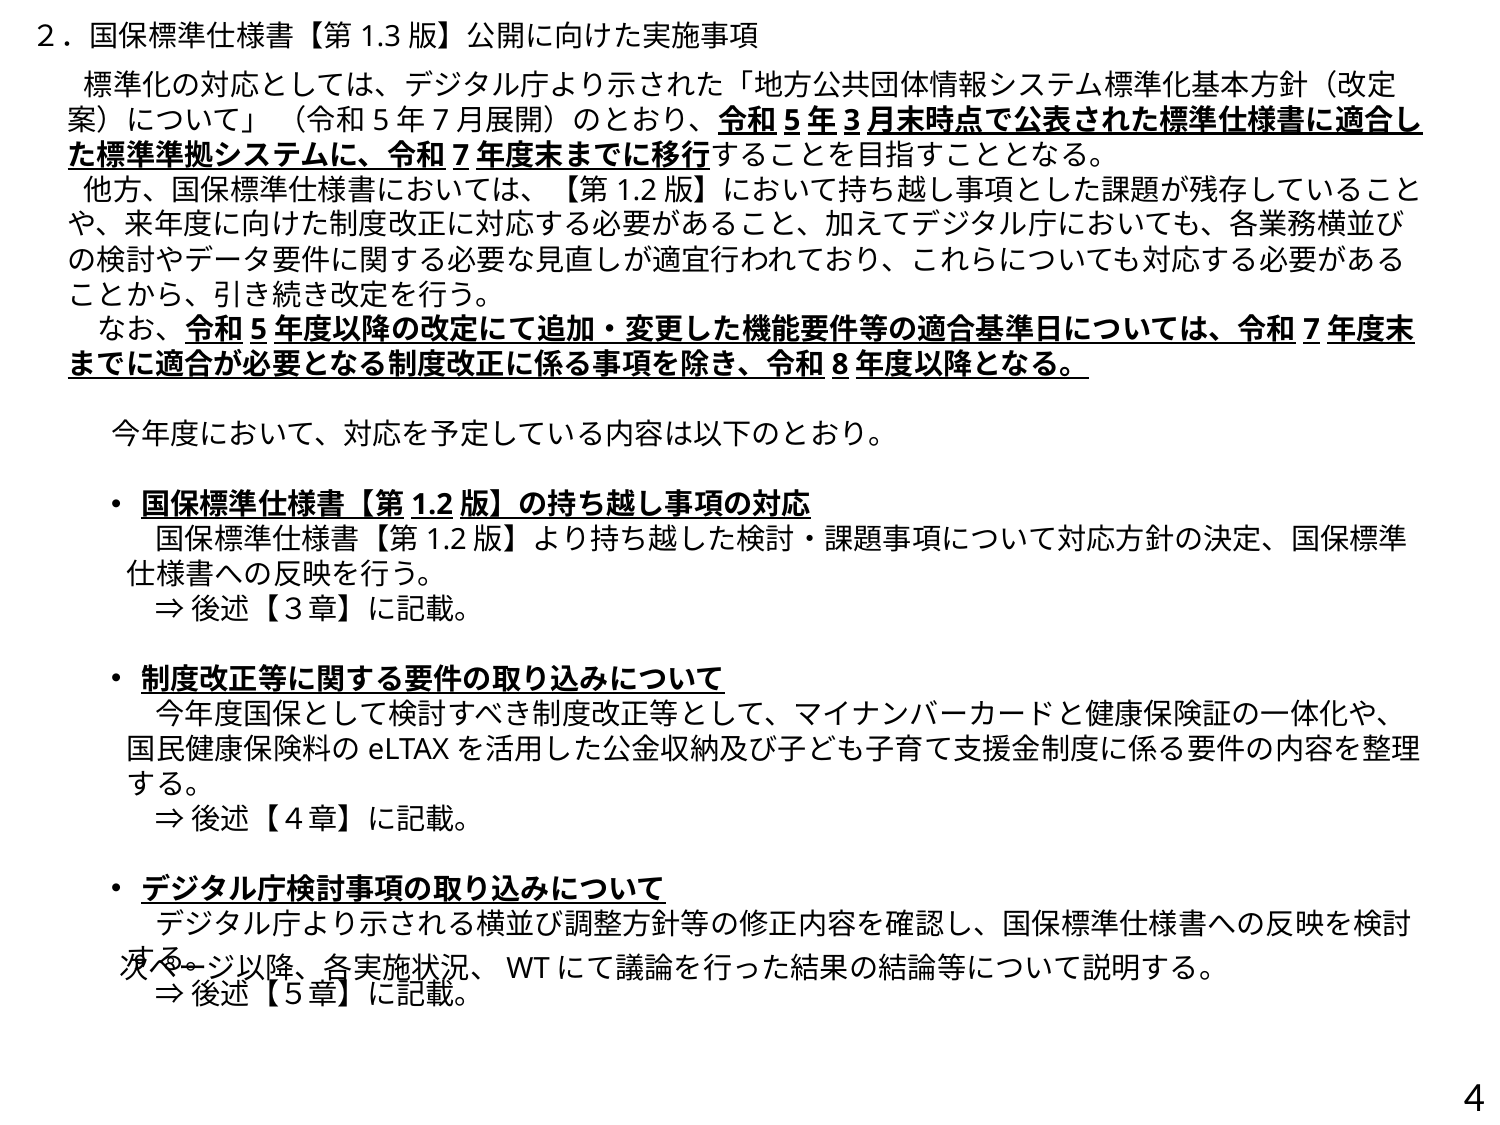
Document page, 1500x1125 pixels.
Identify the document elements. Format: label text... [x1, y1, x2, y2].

text_box 次ページ以降、各実施状況、WTにて議論を行った結果の結論等について説明する。 [32, 942, 1456, 992]
text_box 標準化の対応としては、デジタル庁より示された「地方公共団体情報システム標準化基本方針（改定案）について」 （令和5年7月展開）のとおり、令和5年3月末時点で公表された標準仕様書に適合した標準準拠システムに、令和7年度末までに移行することを目指すこととなる。 他方、国保標準仕様書においては、【第1.2版】において持ち越し事項とした課題が残存していることや、来年度に向けた制度改正に対応する必要があること、加えてデジタル庁においても、各業務横並びの検討やデータ要件に関する必要な見直しが適宜行われており、これらについても対応する必要があることから、引き続き改定を行う。 なお、令和5年度以降の改定にて追加・変更した機能要件等の適合基準日については、令和7年度末までに適合が必要となる制度改正に係る事項を除き、令和8年度以降となる。 今年度において、対応を予定している内容は以下のとおり。 国保標準仕様書【第1.2版】の持ち越し事項の対応 国保標準仕様書【第1.2版】より持ち越した検討・課題事項について対応方針の決定、国保標準仕様書への反映を行う。 ⇒後述【３章】に記載。 制度改正等に関する要件の取り込みについて 今年度国保として検討すべき制度改正等として、マイナンバーカードと健康保険証の一体化や、国民健康保険料のeLTAXを活用した公金収納及び子ども子育て支援金制度に係る要件の内容を整理する。 ⇒後述【４章】に記載。 デジタル庁検討事項の取り込みについて デジタル庁より示される横並び調整方針等の修正内容を確認し、国保標準仕様書への反映を検討する。 ⇒後述【５章】に記載。 [23, 58, 1447, 1018]
text_box ２．国保標準仕様書【第1.3版】公開に向けた実施事項 [16, 2, 1440, 49]
slide_number 4 [1149, 1065, 1500, 1125]
